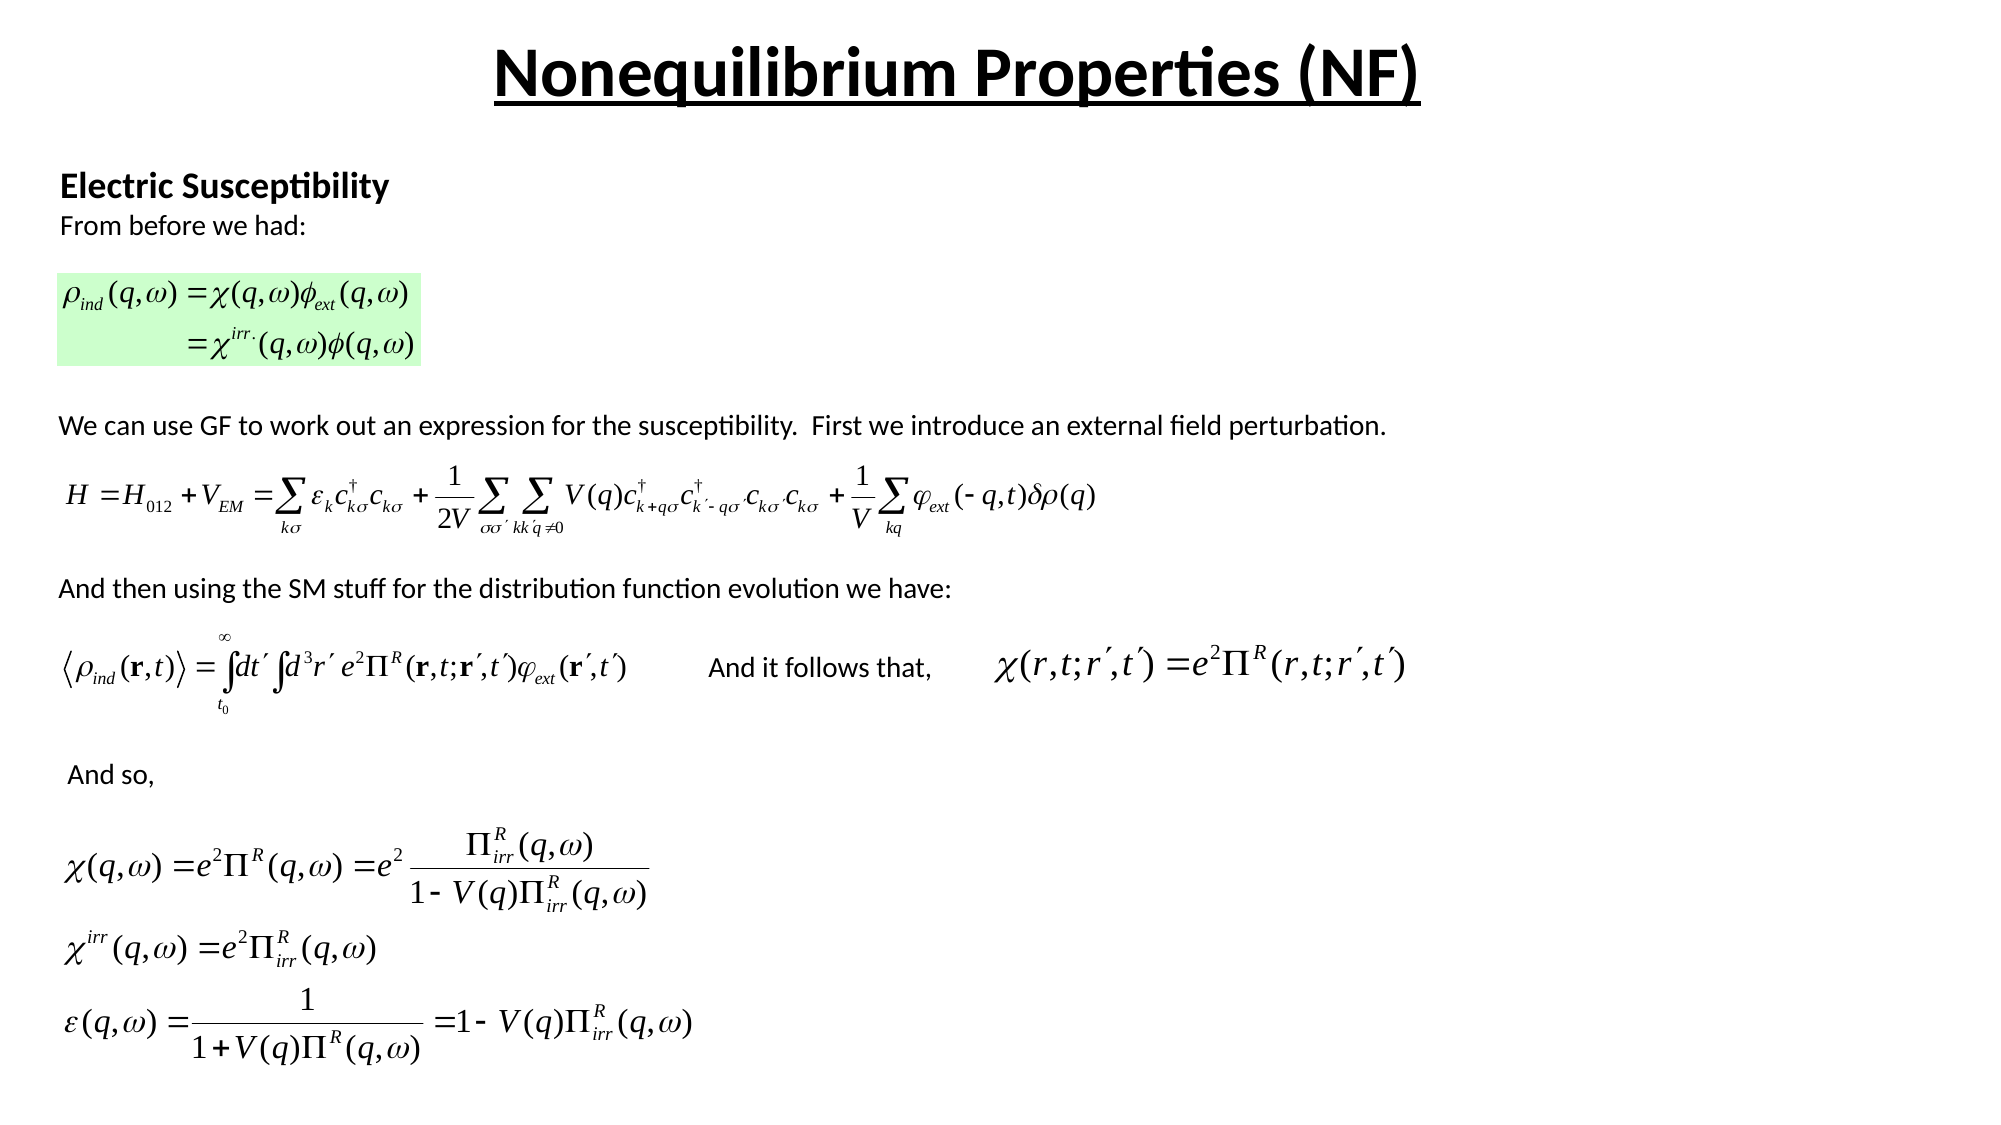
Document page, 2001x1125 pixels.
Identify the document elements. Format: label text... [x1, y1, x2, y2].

text_box And it follows that, [693, 640, 988, 691]
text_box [58, 623, 634, 721]
text_box We can use GF to work out an expression for the susceptibility. First we introduce an external field perturbation. [43, 398, 1559, 449]
text_box And then using the SM stuff for the distribution function evolution we have: [43, 562, 975, 613]
text_box And so, [52, 747, 302, 798]
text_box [58, 818, 698, 1074]
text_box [988, 635, 1412, 692]
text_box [56, 272, 421, 367]
text_box Electric Susceptibility From before we had: [45, 154, 675, 249]
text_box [60, 457, 1101, 542]
title Nonequilibrium Properties (NF) [475, 18, 1440, 120]
